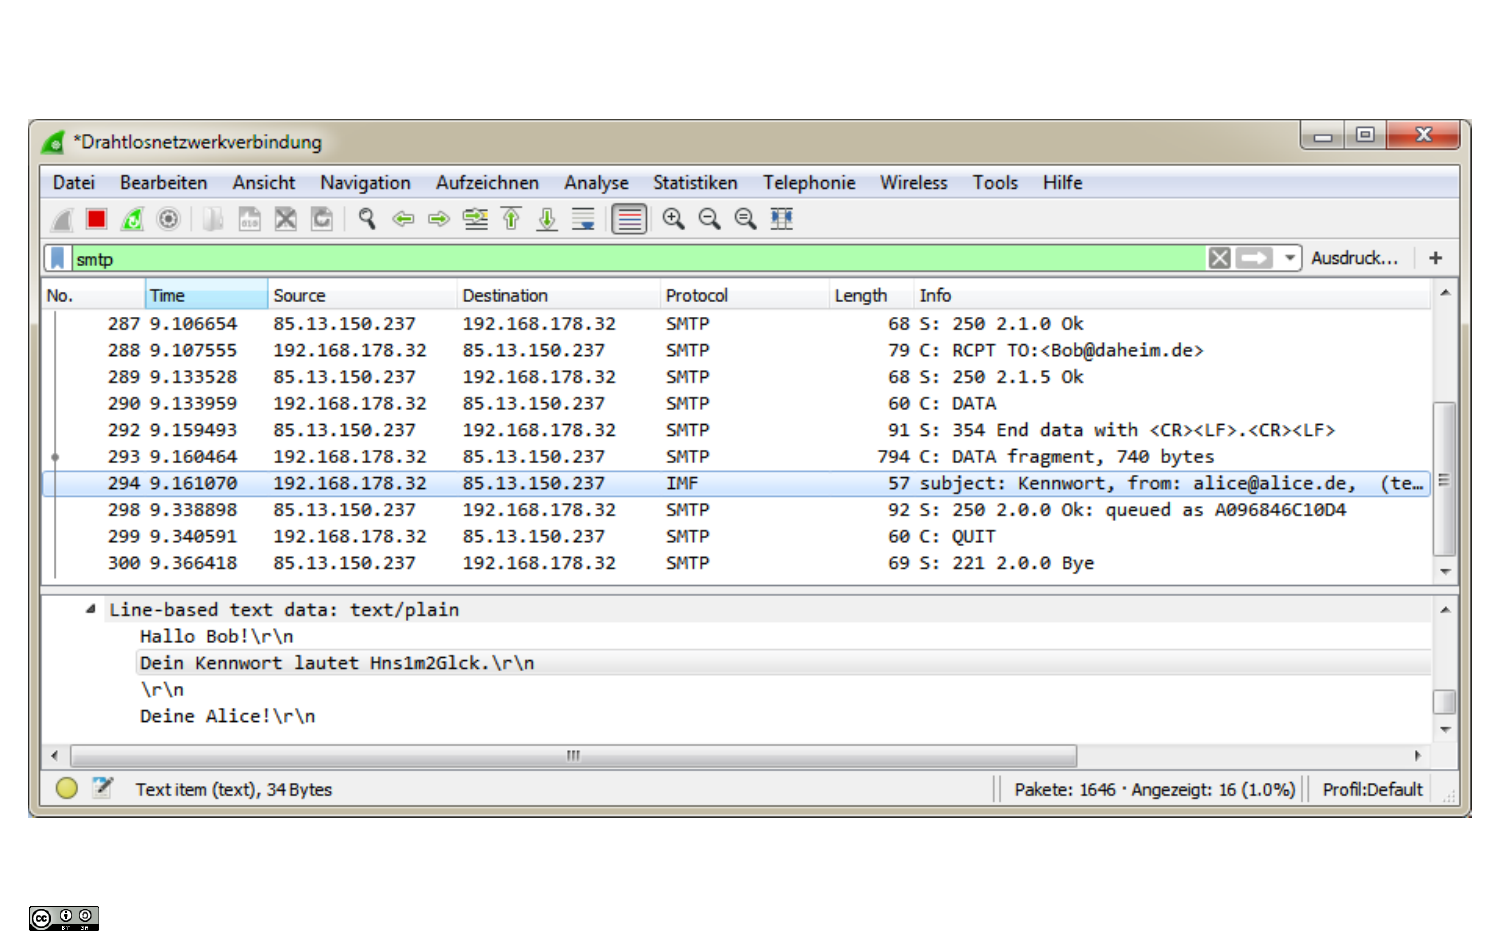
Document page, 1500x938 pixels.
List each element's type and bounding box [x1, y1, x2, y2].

picture [29, 906, 99, 931]
picture [28, 119, 1472, 819]
